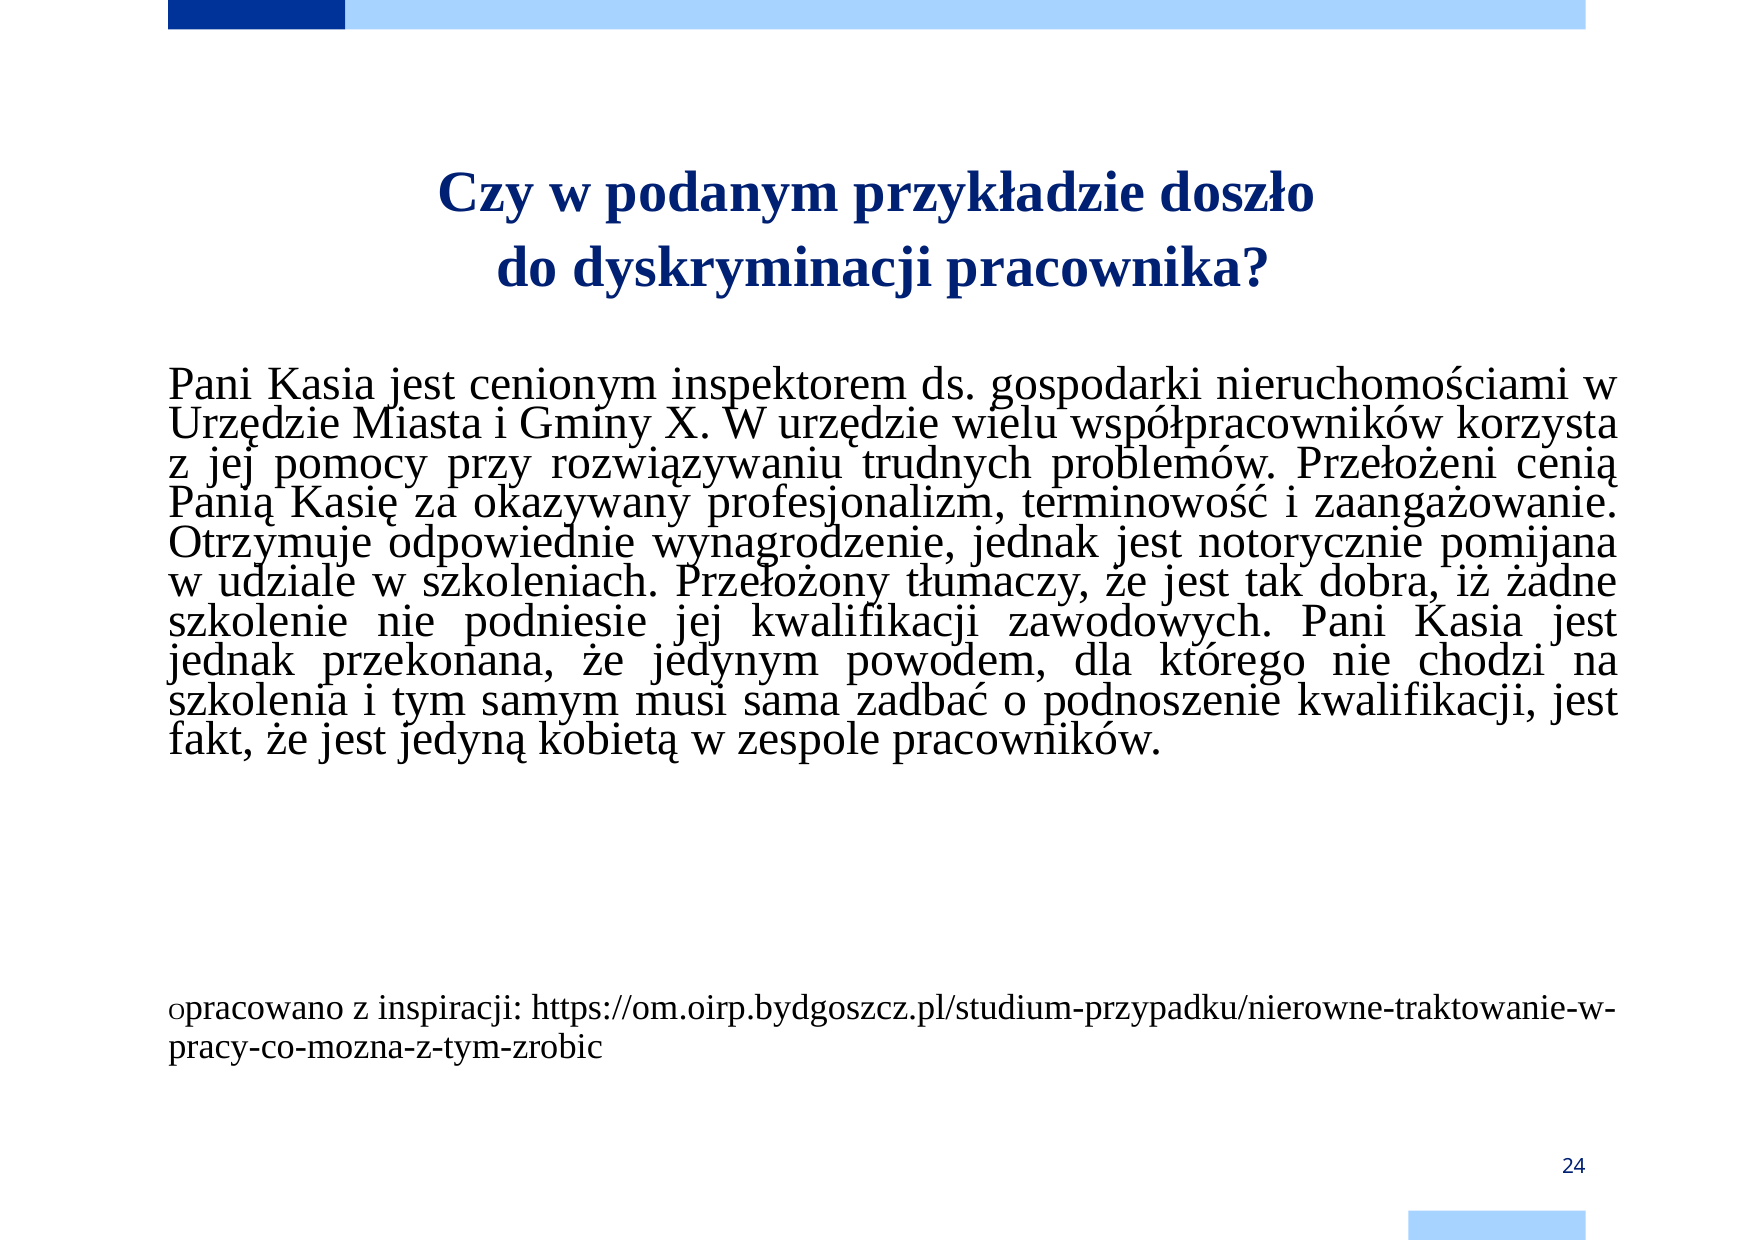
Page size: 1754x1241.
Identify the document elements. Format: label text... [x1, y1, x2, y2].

title Czy w podanym przykładzie doszło do dyskryminacji pracownika? [168, 147, 1586, 301]
list Pani Kasia jest cenionym inspektorem ds. gospodarki nieruchomościami w Urzędzie Miasta i Gminy X. W urzędzie wielu współpracowników korzysta z jej pomocy przy rozwiązywaniu trudnych problemów. Przełożeni cenią Panią Kasię za okazywany profesjonalizm, terminowość i zaangażowanie. Otrzymuje odpowiednie wynagrodzenie, jednak jest notorycznie pomijana w udziale w szkoleniach. Przełożony tłumaczy, że jest tak dobra, iż żadne szkolenie nie podniesie jej kwalifikacji zawodowych. Pani Kasia jest jednak przekonana, że jedynym powodem, dla którego nie chodzi na szkolenia i tym samym musi sama zadbać o podnoszenie kwalifikacji, jest fakt, że jest jedyną kobietą w zespole pracowników. Opracowano z inspiracji: https://om.oirp.bydgoszcz.pl/studium-przypadku/nierowne-traktowanie-w-pracy-co-mozna-z-tym-zrobic [168, 301, 1622, 1093]
slide_number 24 [1408, 1151, 1586, 1182]
